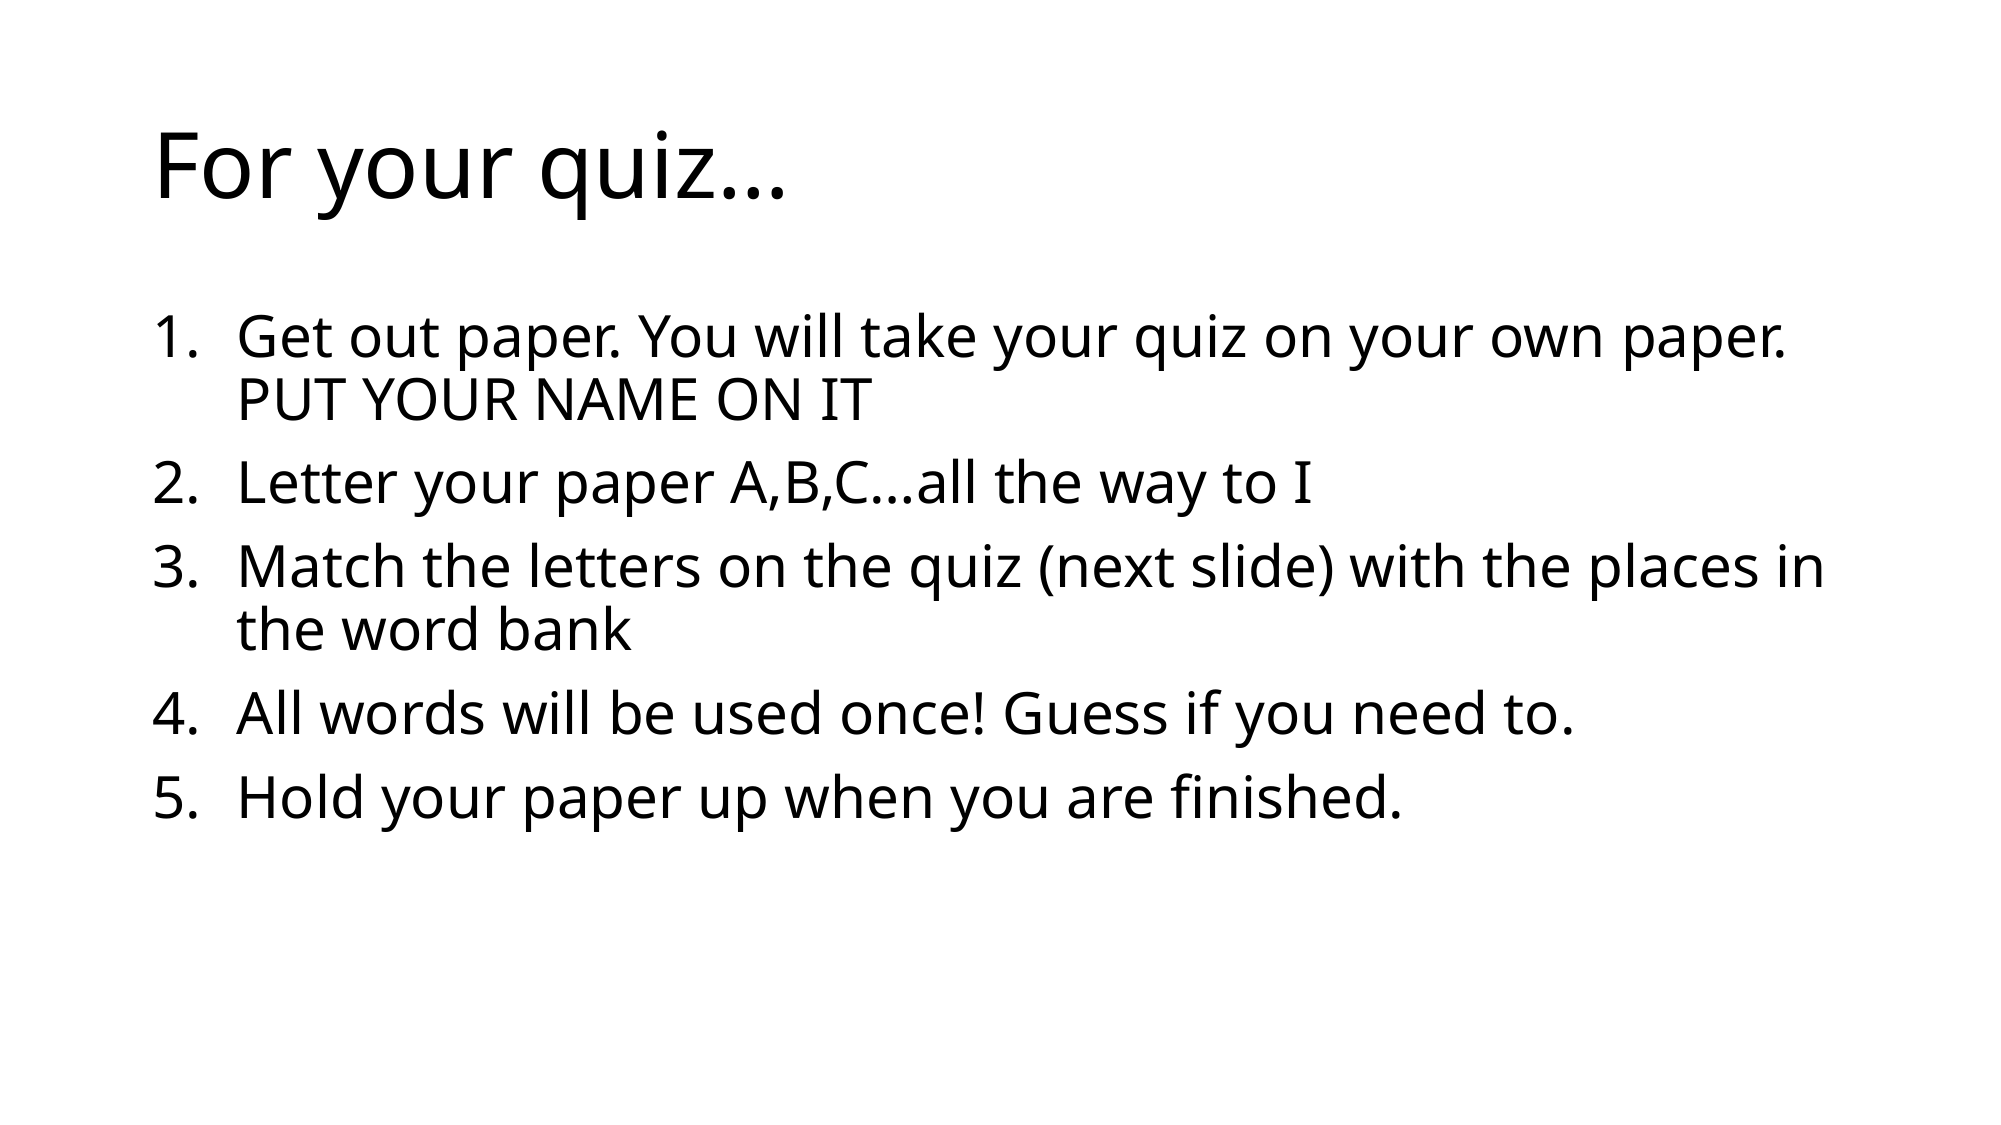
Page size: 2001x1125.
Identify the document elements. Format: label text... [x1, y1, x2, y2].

title For your quiz… [137, 59, 1863, 278]
list Get out paper. You will take your quiz on your own paper. PUT YOUR NAME ON IT Letter your paper A,B,C…all the way to I Match the letters on the quiz (next slide) with the places in the word bank All words will be used once! Guess if you need to. Hold your paper up when you are finished. [137, 299, 1863, 1014]
